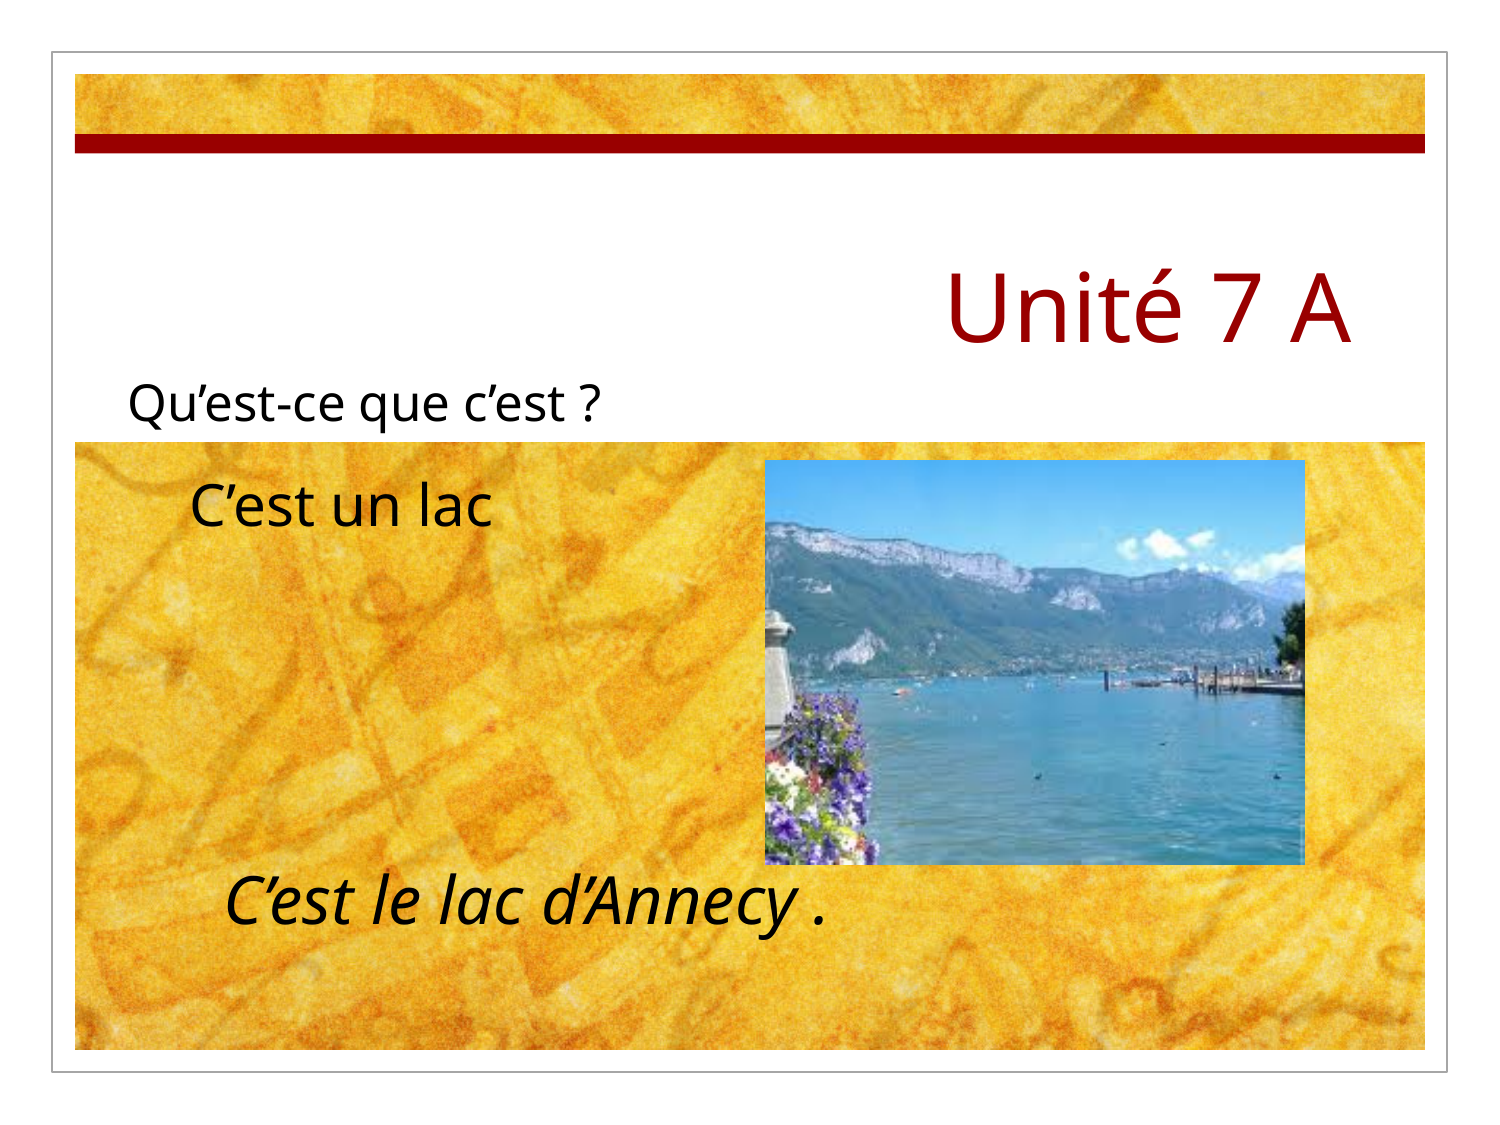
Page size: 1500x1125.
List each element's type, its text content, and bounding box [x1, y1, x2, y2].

text_box C’est un lac [175, 460, 552, 616]
title Unité 7 A [112, 158, 1392, 362]
subtitle Qu’est-ce que c’est ? [112, 362, 1392, 439]
text_box C’est le lac d’Annecy . [208, 850, 864, 946]
picture [75, 442, 1425, 1050]
picture [75, 74, 1425, 134]
